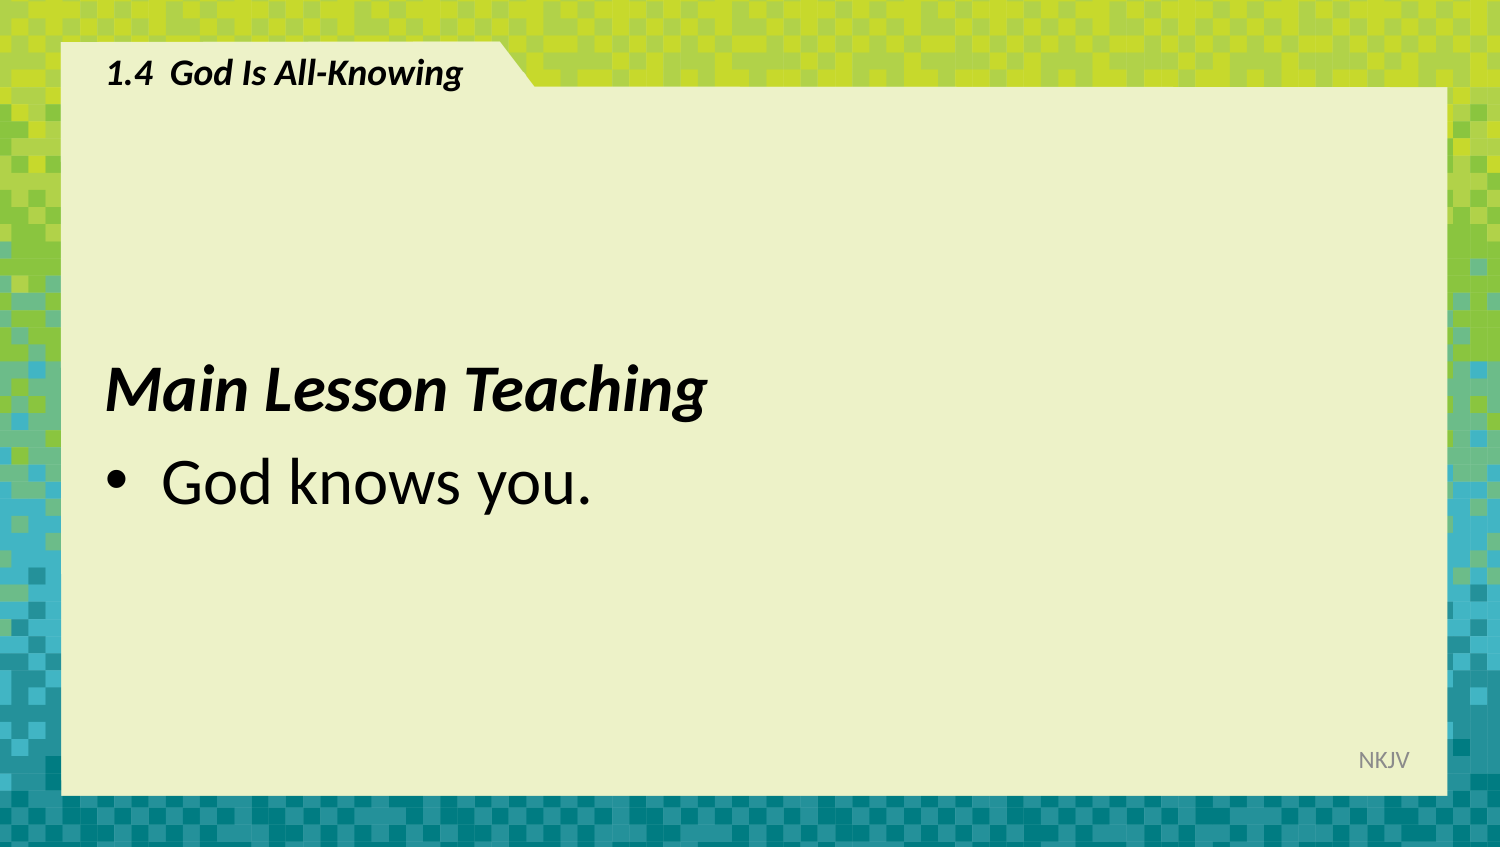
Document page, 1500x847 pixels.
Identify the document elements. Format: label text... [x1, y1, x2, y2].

list Main Lesson Teaching God knows you. [89, 141, 1403, 722]
title 1.4 God Is All-Knowing [89, 33, 1420, 108]
footer NKJV [950, 736, 1425, 782]
picture [0, 0, 1500, 847]
